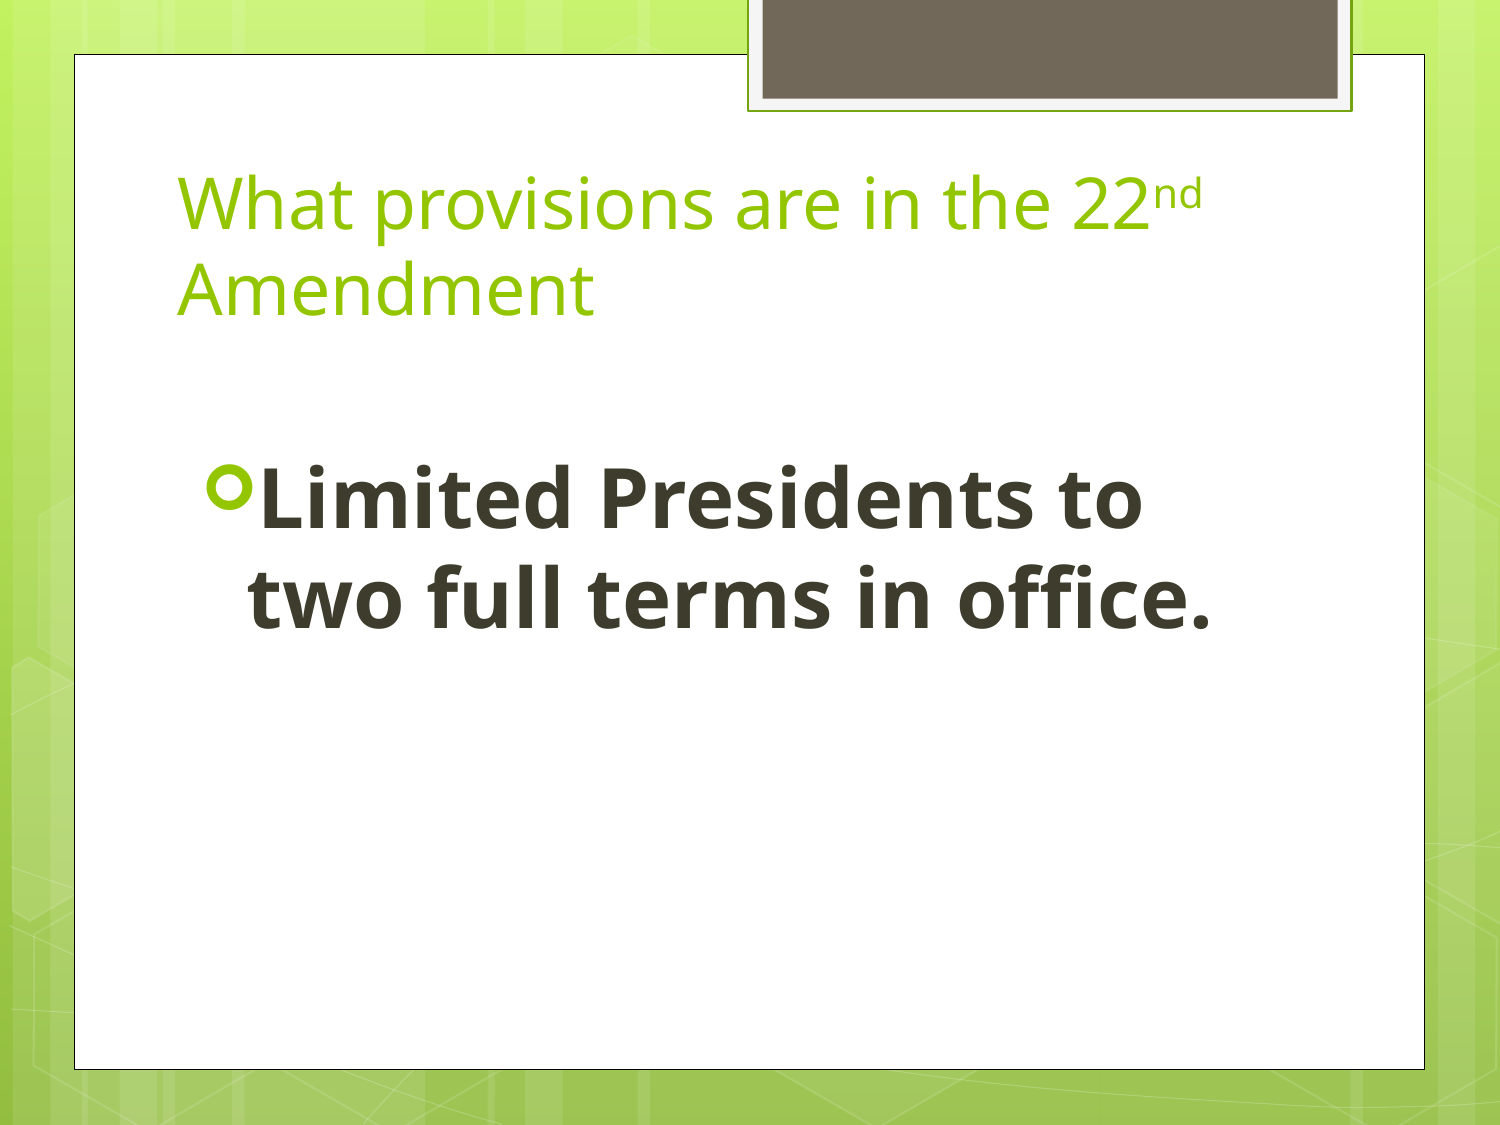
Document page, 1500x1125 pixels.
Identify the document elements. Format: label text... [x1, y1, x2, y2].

list Limited Presidents to two full terms in office. [174, 437, 1287, 888]
title What provisions are in the 22nd Amendment [162, 149, 1315, 338]
